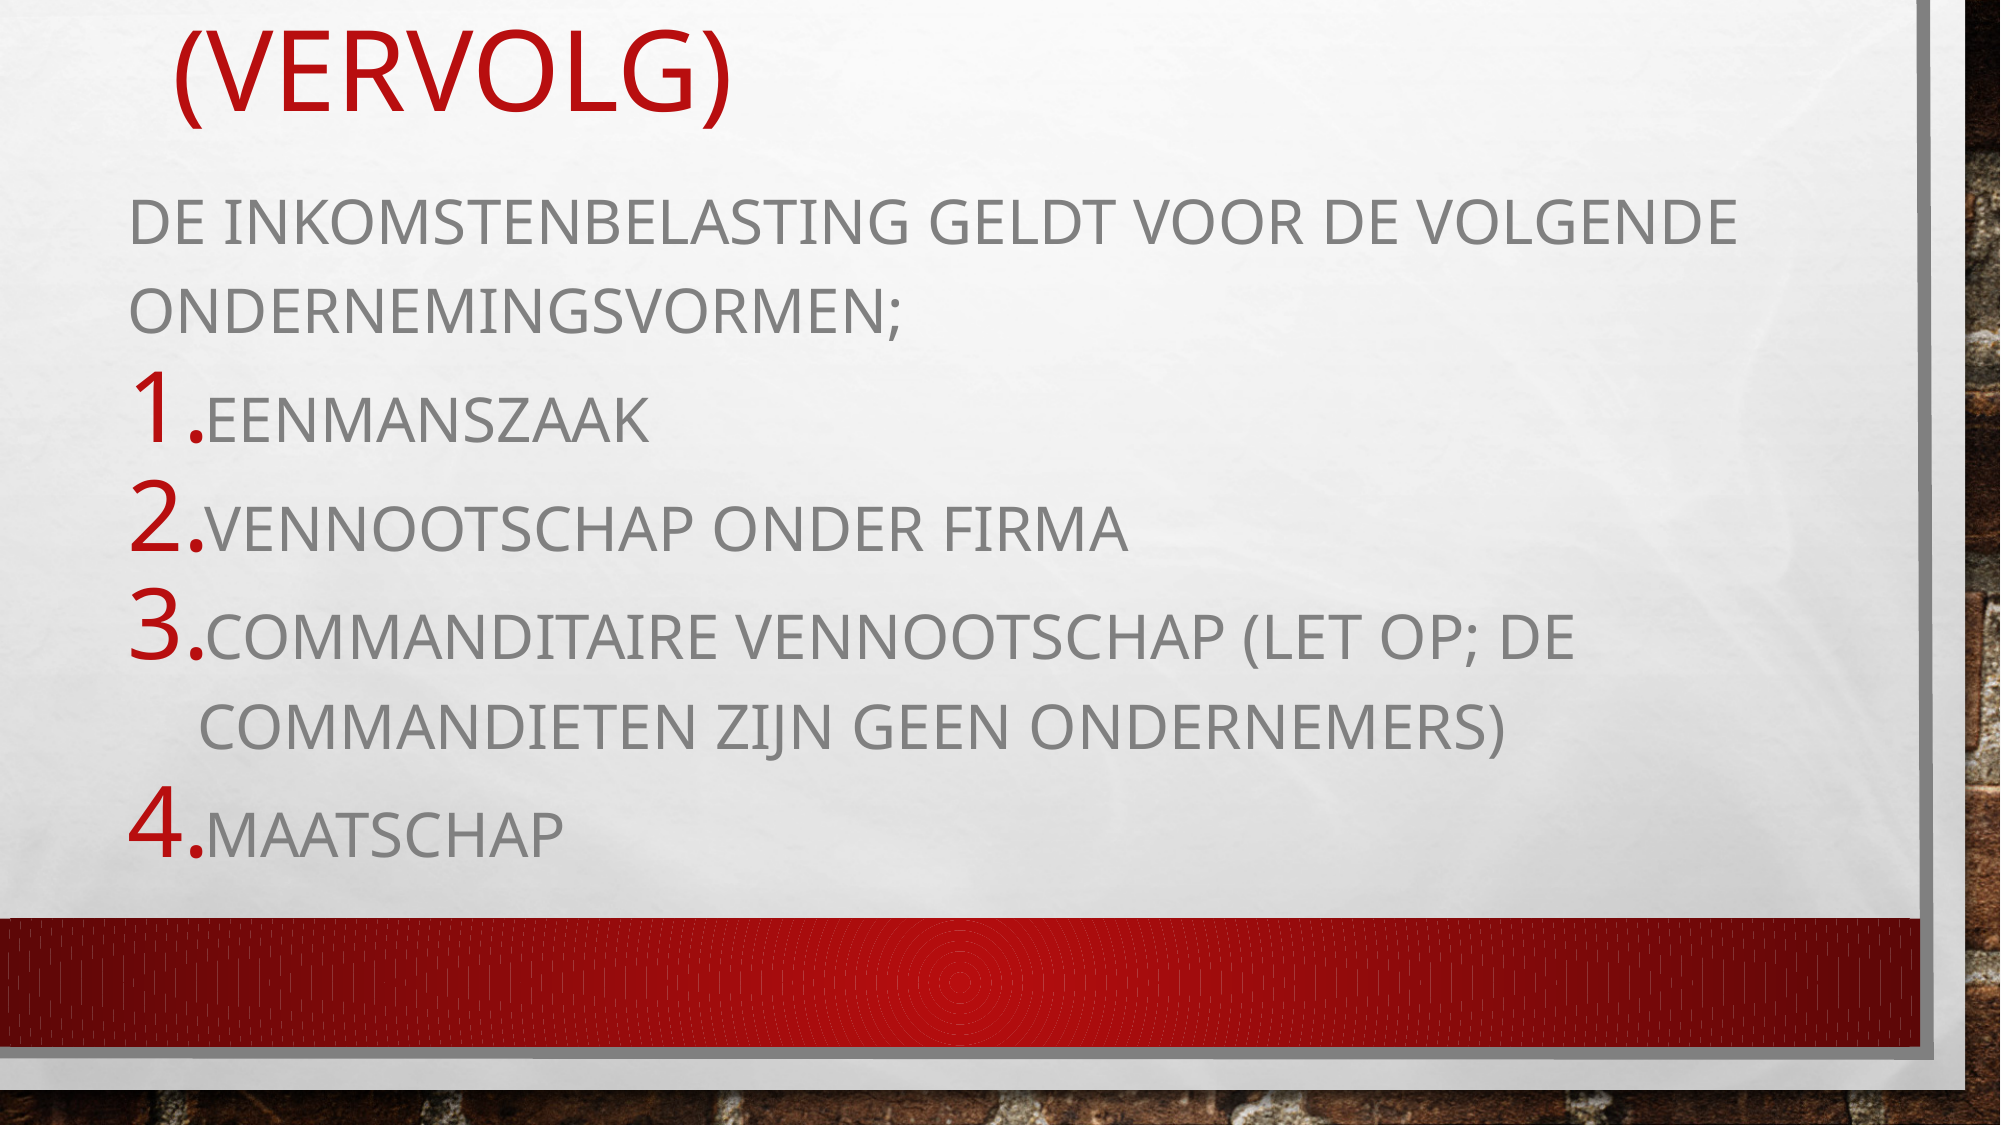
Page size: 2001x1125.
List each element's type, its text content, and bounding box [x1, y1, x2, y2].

list De inkomstenbelasting geldt voor de volgende ondernemingsvormen; Eenmanszaak Vennootschap onder firma Commanditaire vennootschap (let op; de commandieten zijn geen ondernemers) maatschap [112, 160, 1818, 883]
picture [0, 0, 2000, 1125]
title Inkomstenbelasting (vervolg) [157, 0, 1863, 279]
